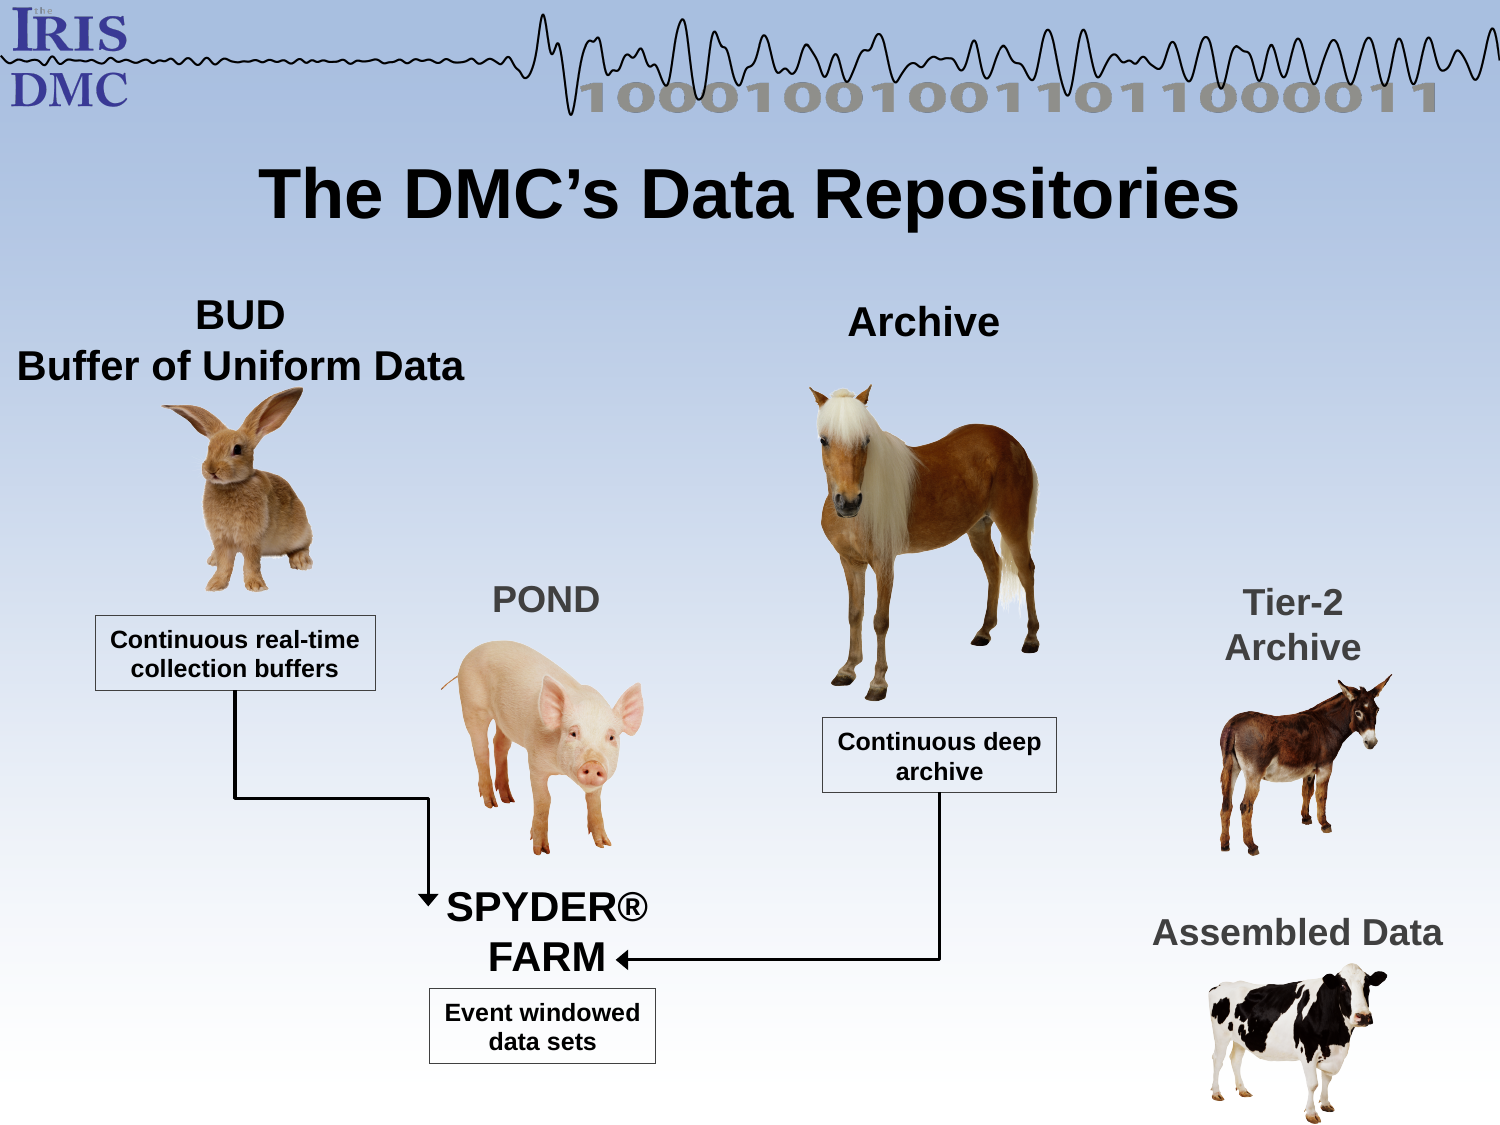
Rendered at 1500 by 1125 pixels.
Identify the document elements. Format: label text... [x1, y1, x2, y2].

picture [0, 0, 1500, 127]
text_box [223, 702, 440, 896]
text_box BUD Buffer of Uniform Data [1, 280, 480, 396]
text_box SPYDER® FARM [431, 872, 664, 987]
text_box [694, 714, 862, 1039]
title The DMC’s Data Repositories [0, 127, 1500, 253]
picture [0, 253, 1500, 1125]
text_box Continuous deep archive [864, 717, 1057, 793]
text_box Assembled Data [1137, 900, 1459, 961]
text_box Event windowed data sets [429, 988, 656, 1064]
text_box Continuous real-time collection buffers [95, 615, 376, 691]
text_box POND [477, 567, 616, 628]
text_box Tier-2 Archive [1209, 570, 1377, 676]
text_box Archive [832, 287, 1016, 353]
